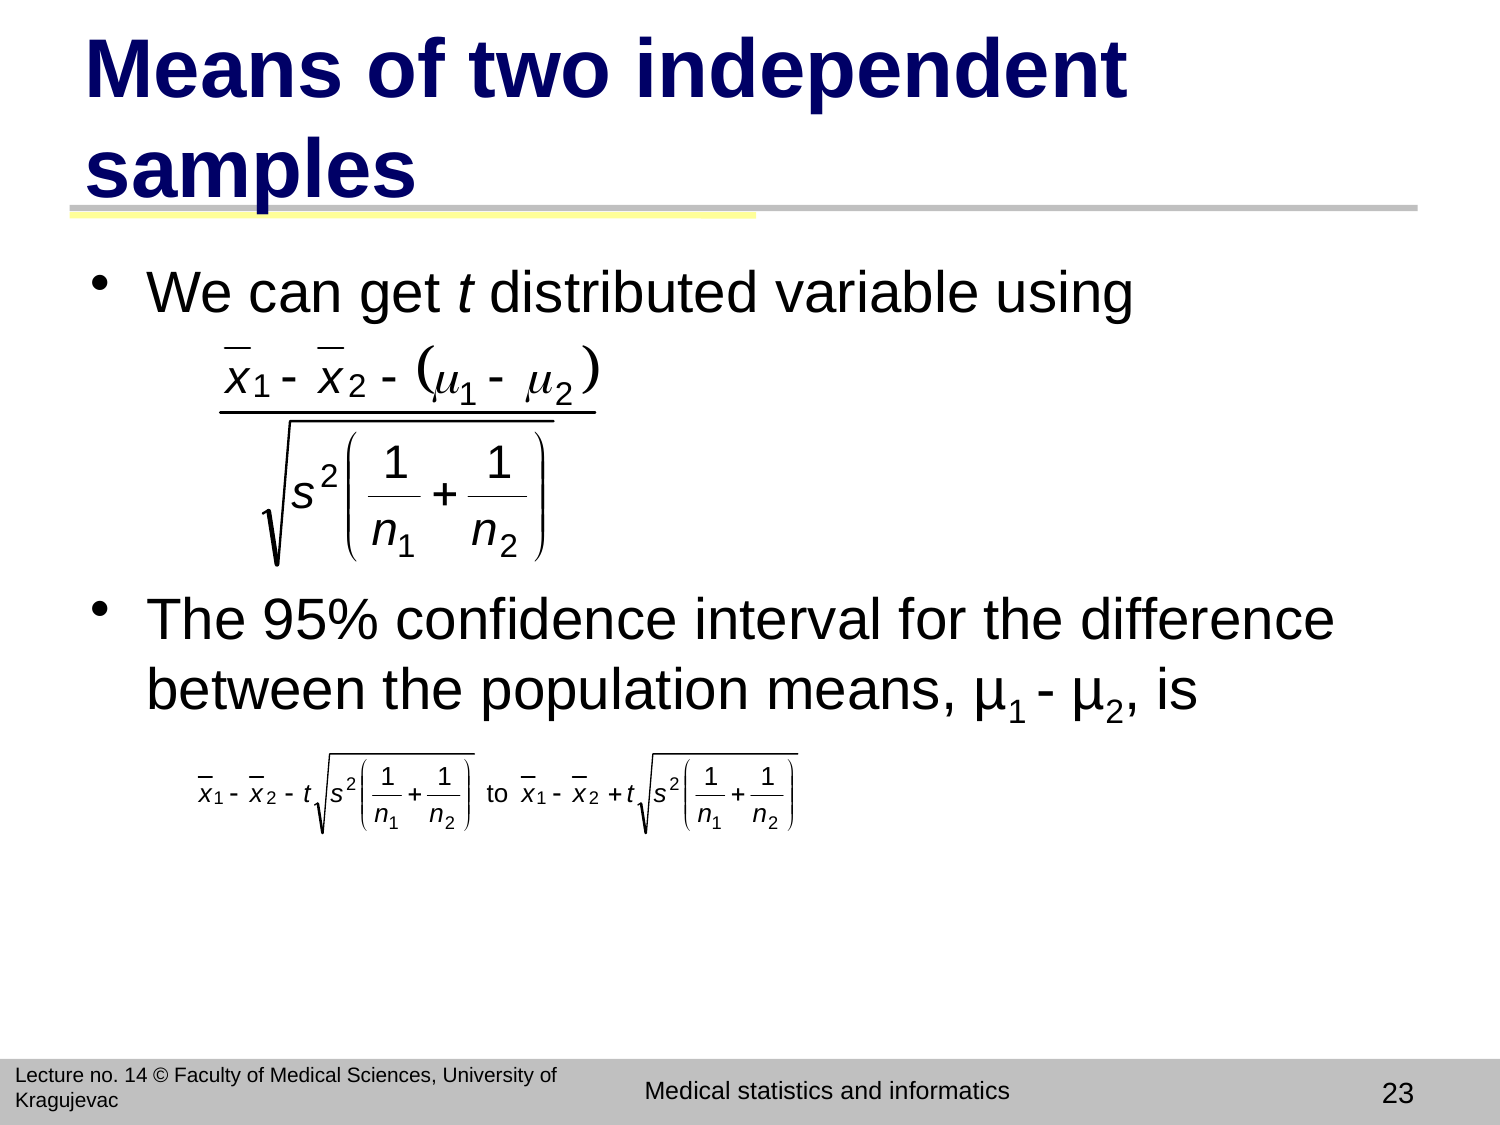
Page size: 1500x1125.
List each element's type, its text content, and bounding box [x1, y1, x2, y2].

list We can get t distributed variable using The 95% confidence interval for the difference between the population means, µ1 - µ2, is [74, 246, 1392, 508]
slide_number 23 [1164, 1066, 1430, 1125]
slide_number Lecture no. 14 © Faculty of Medical Sciences, University of Kragujevac [0, 1053, 625, 1108]
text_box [210, 334, 609, 581]
list We can get t distributed variable using The 95% confidence interval for the difference between the population means, µ1 - µ2, is [74, 509, 1392, 1023]
footer Medical statistics and informatics [512, 1066, 1144, 1125]
title Means of two independent samples [69, 19, 1426, 208]
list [118, 731, 1300, 842]
